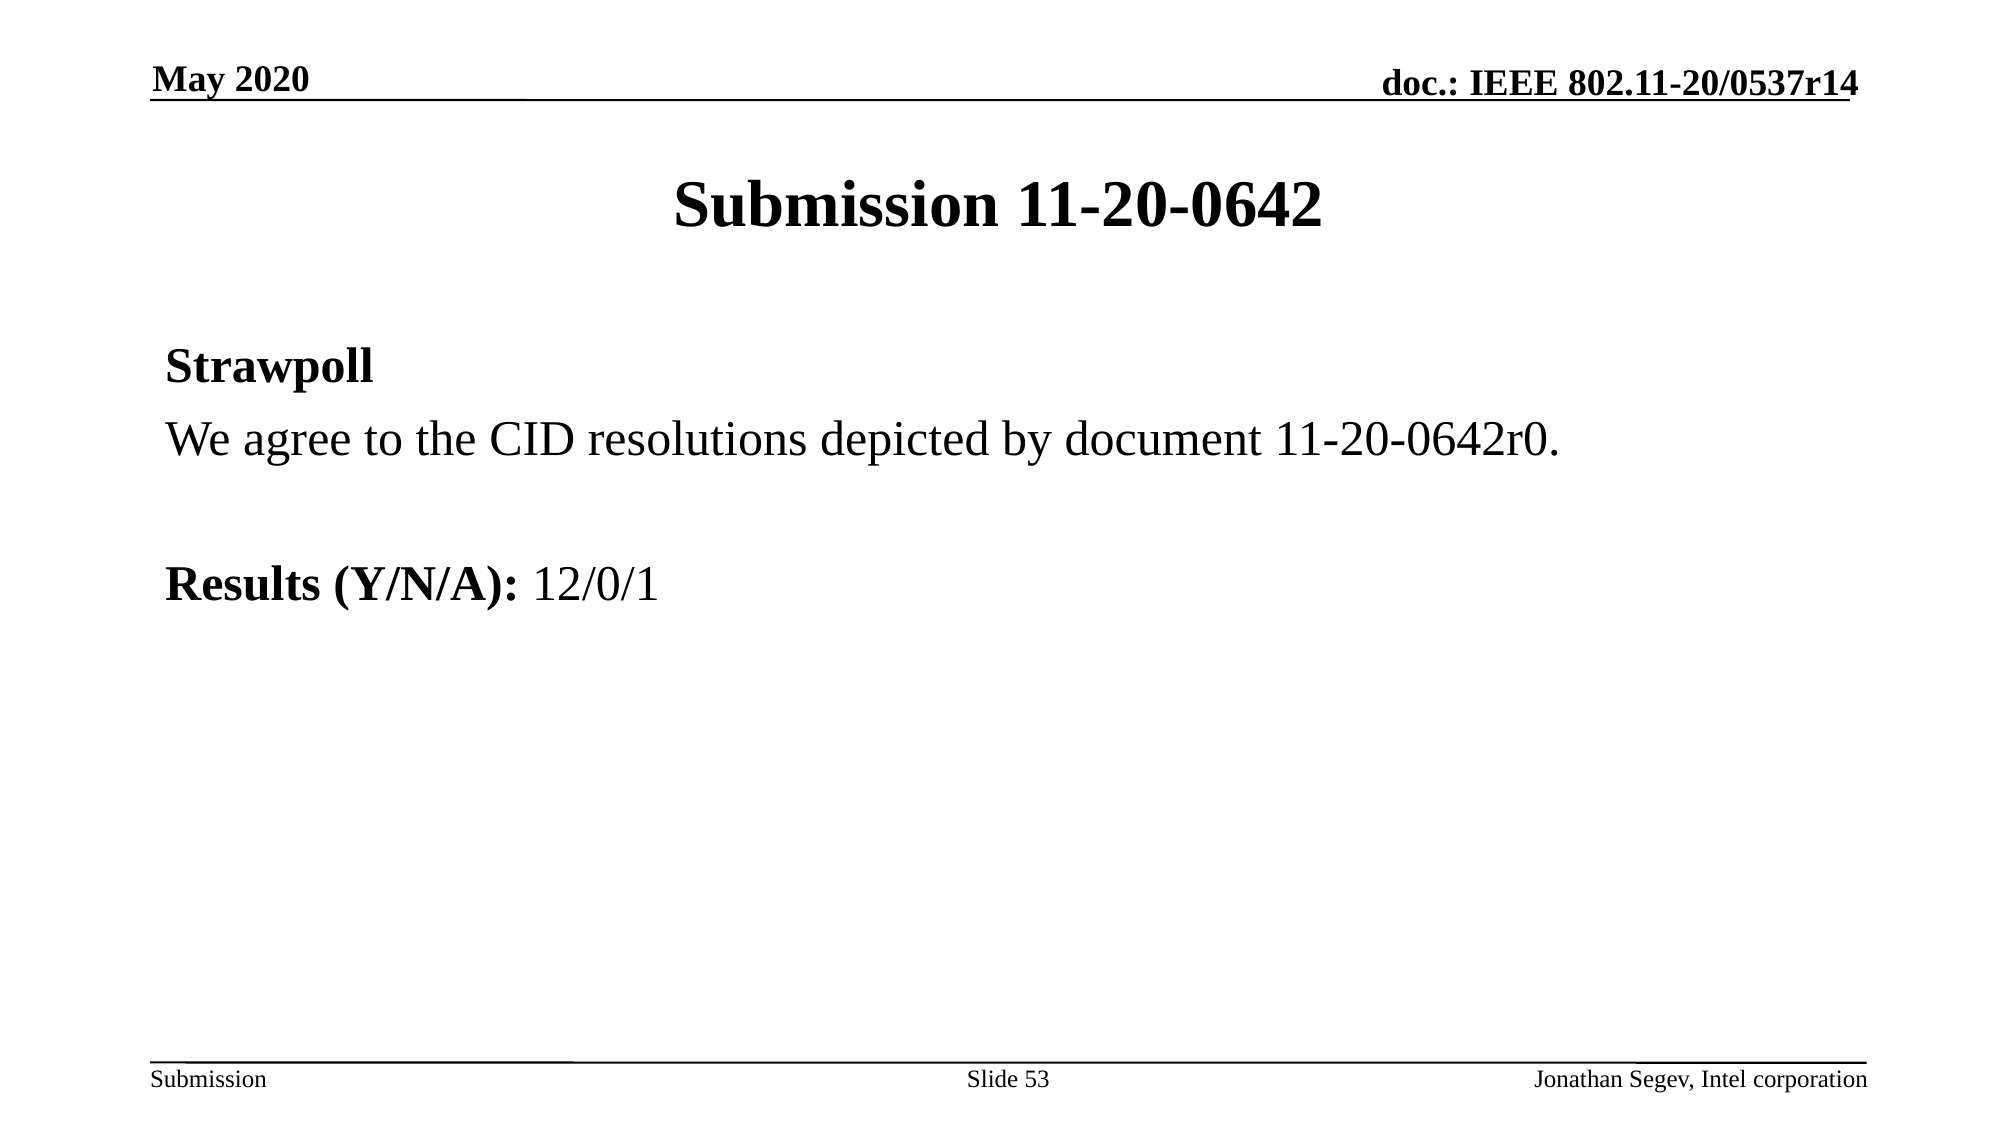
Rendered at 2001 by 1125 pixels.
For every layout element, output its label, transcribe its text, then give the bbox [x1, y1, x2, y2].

list Strawpoll We agree to the CID resolutions depicted by document 11-20-0642r0. Results (Y/N/A): 12/0/1 [149, 324, 1850, 1000]
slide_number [152, 54, 563, 100]
footer Jonathan Segev, Intel corporation [1171, 1061, 1869, 1093]
title Submission 11-20-0642 [149, 112, 1850, 288]
slide_number Slide 53 [950, 1061, 1067, 1123]
